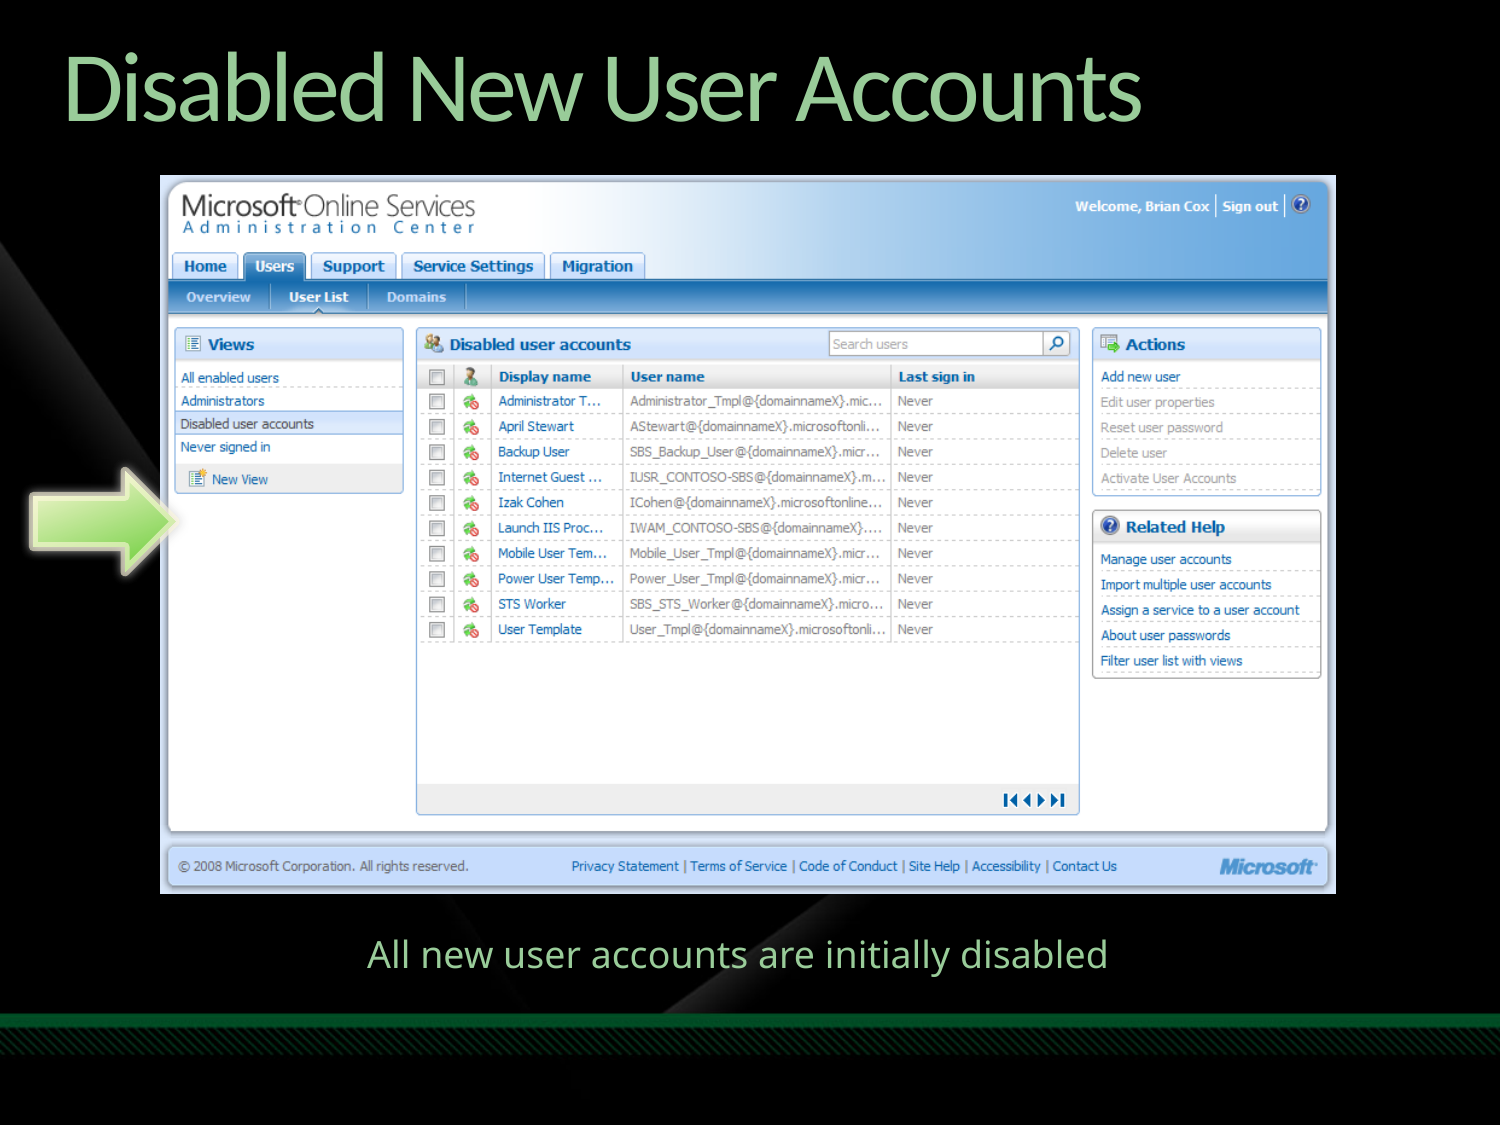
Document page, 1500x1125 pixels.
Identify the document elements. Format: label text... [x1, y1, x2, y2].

picture [0, 0, 1500, 1125]
text_box All new user accounts are initially disabled [70, 923, 1407, 984]
text_box [28, 466, 154, 577]
title Disabled New User Accounts [62, 35, 1442, 223]
